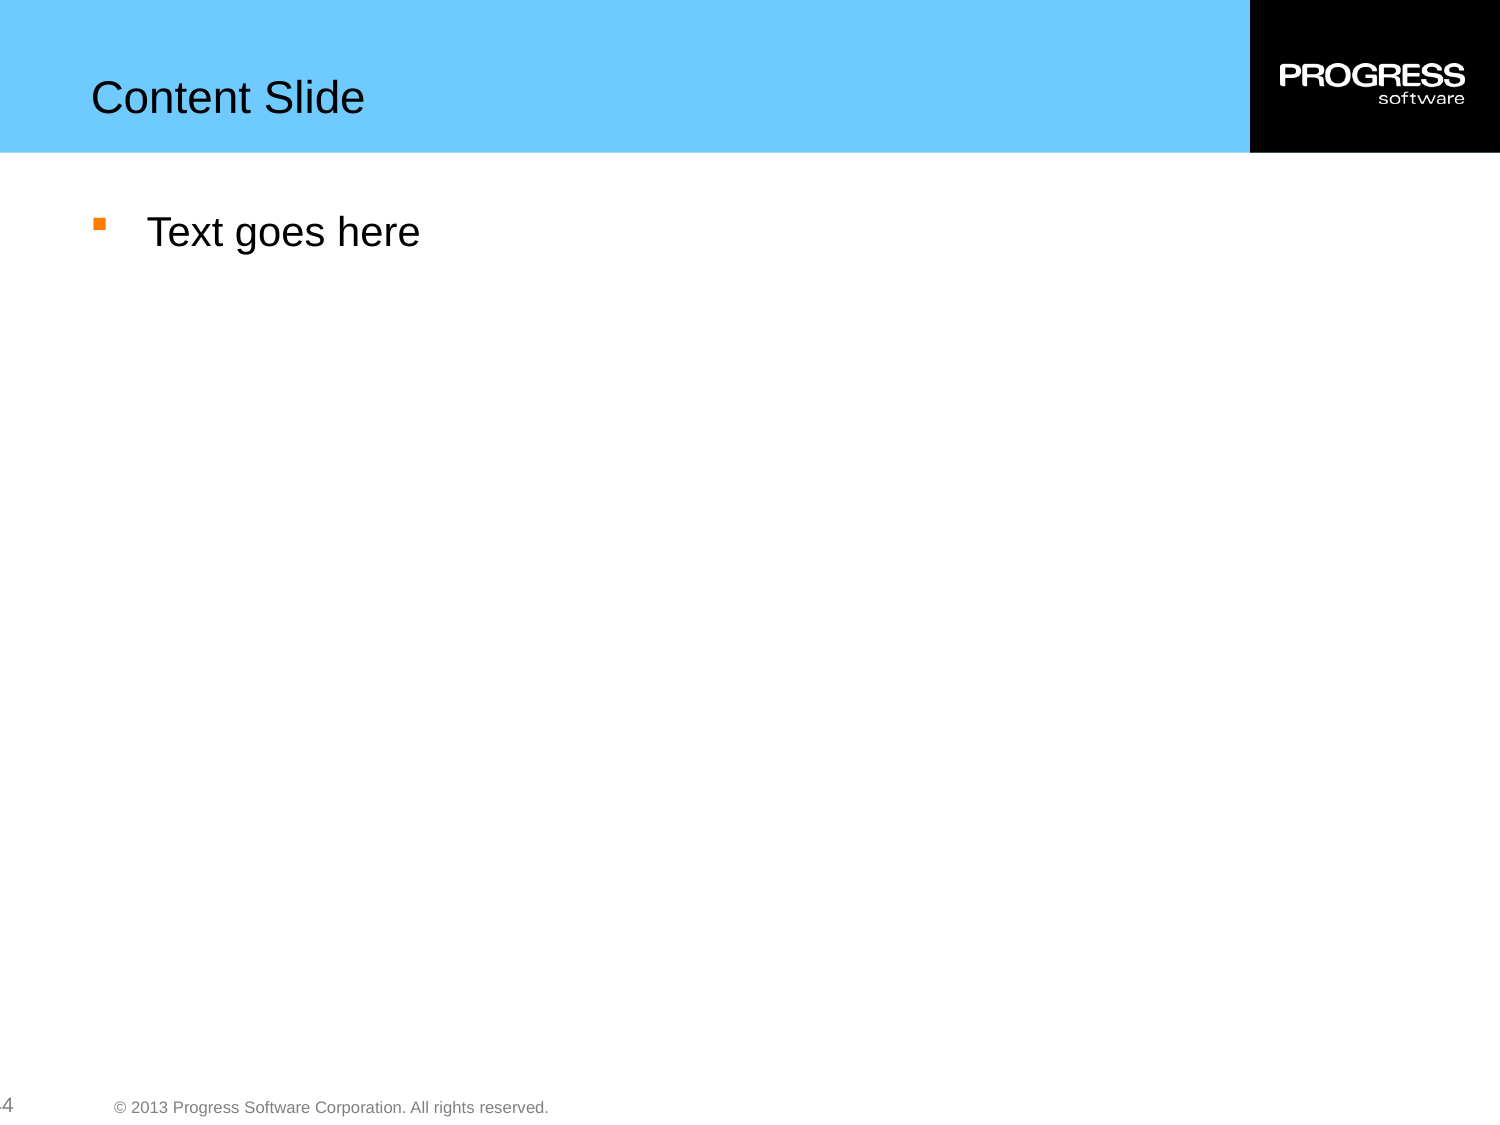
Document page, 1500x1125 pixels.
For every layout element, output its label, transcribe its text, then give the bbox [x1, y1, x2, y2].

title Content Slide [75, 64, 1201, 132]
picture [1280, 63, 1465, 104]
list Text goes here [75, 196, 1351, 1068]
